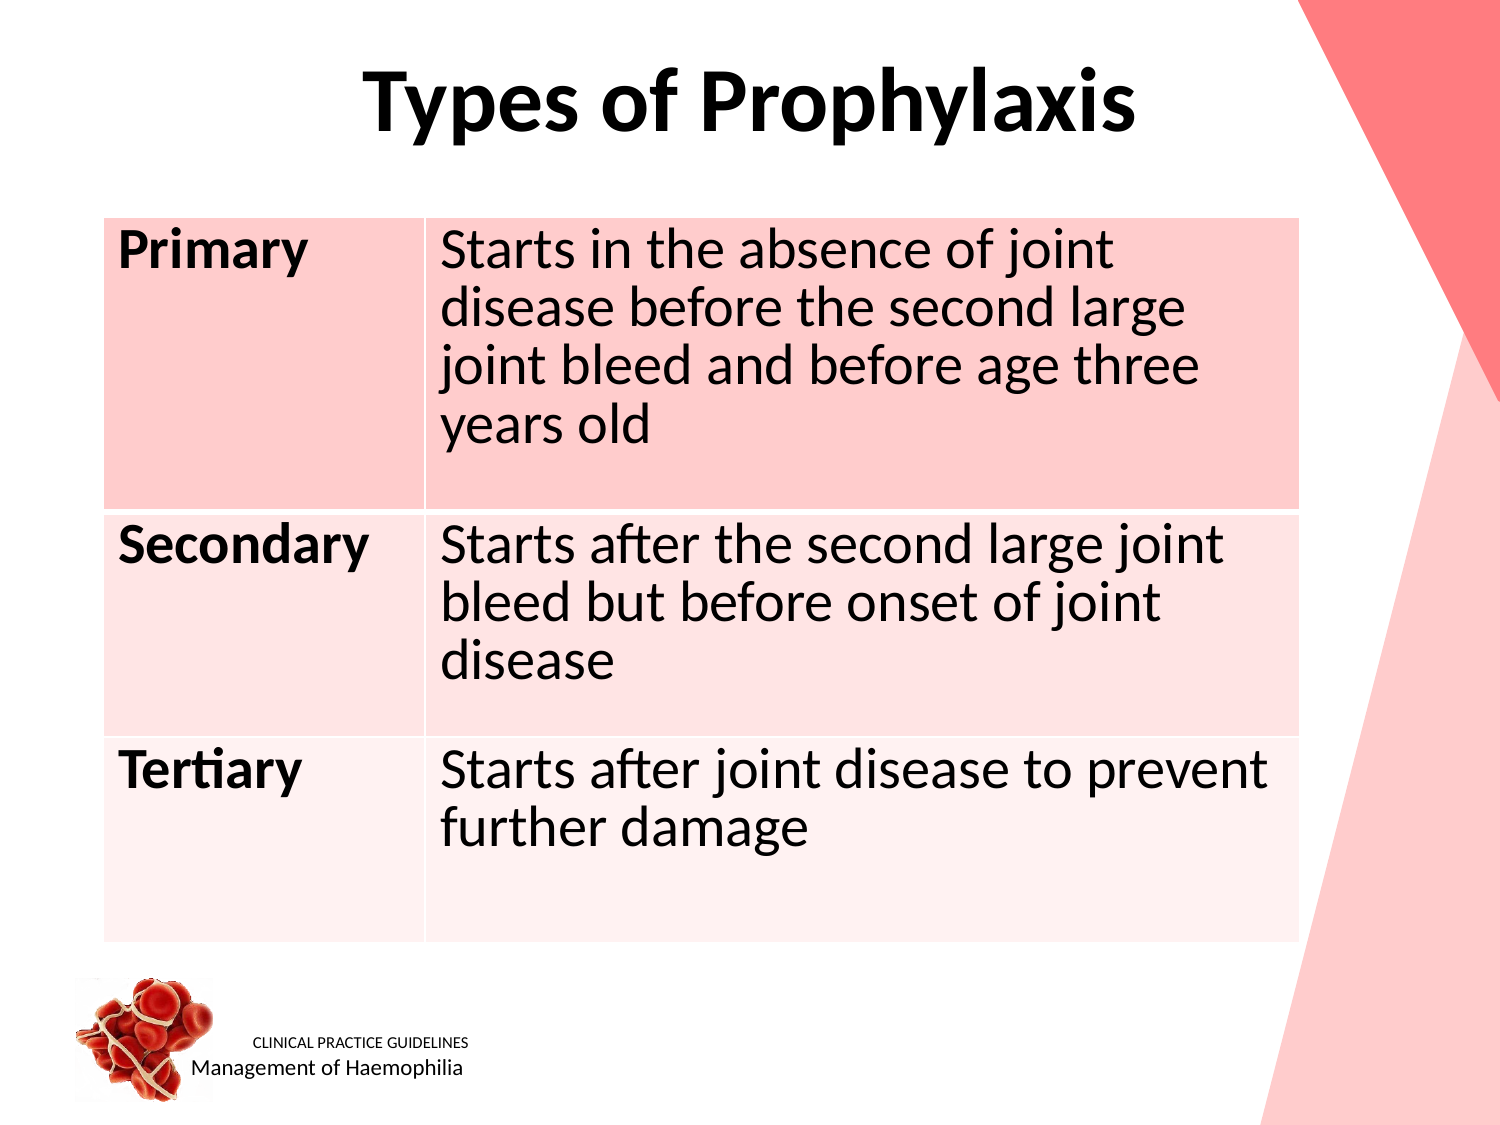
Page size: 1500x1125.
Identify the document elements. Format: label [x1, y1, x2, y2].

text_box [74, 0, 1500, 1125]
